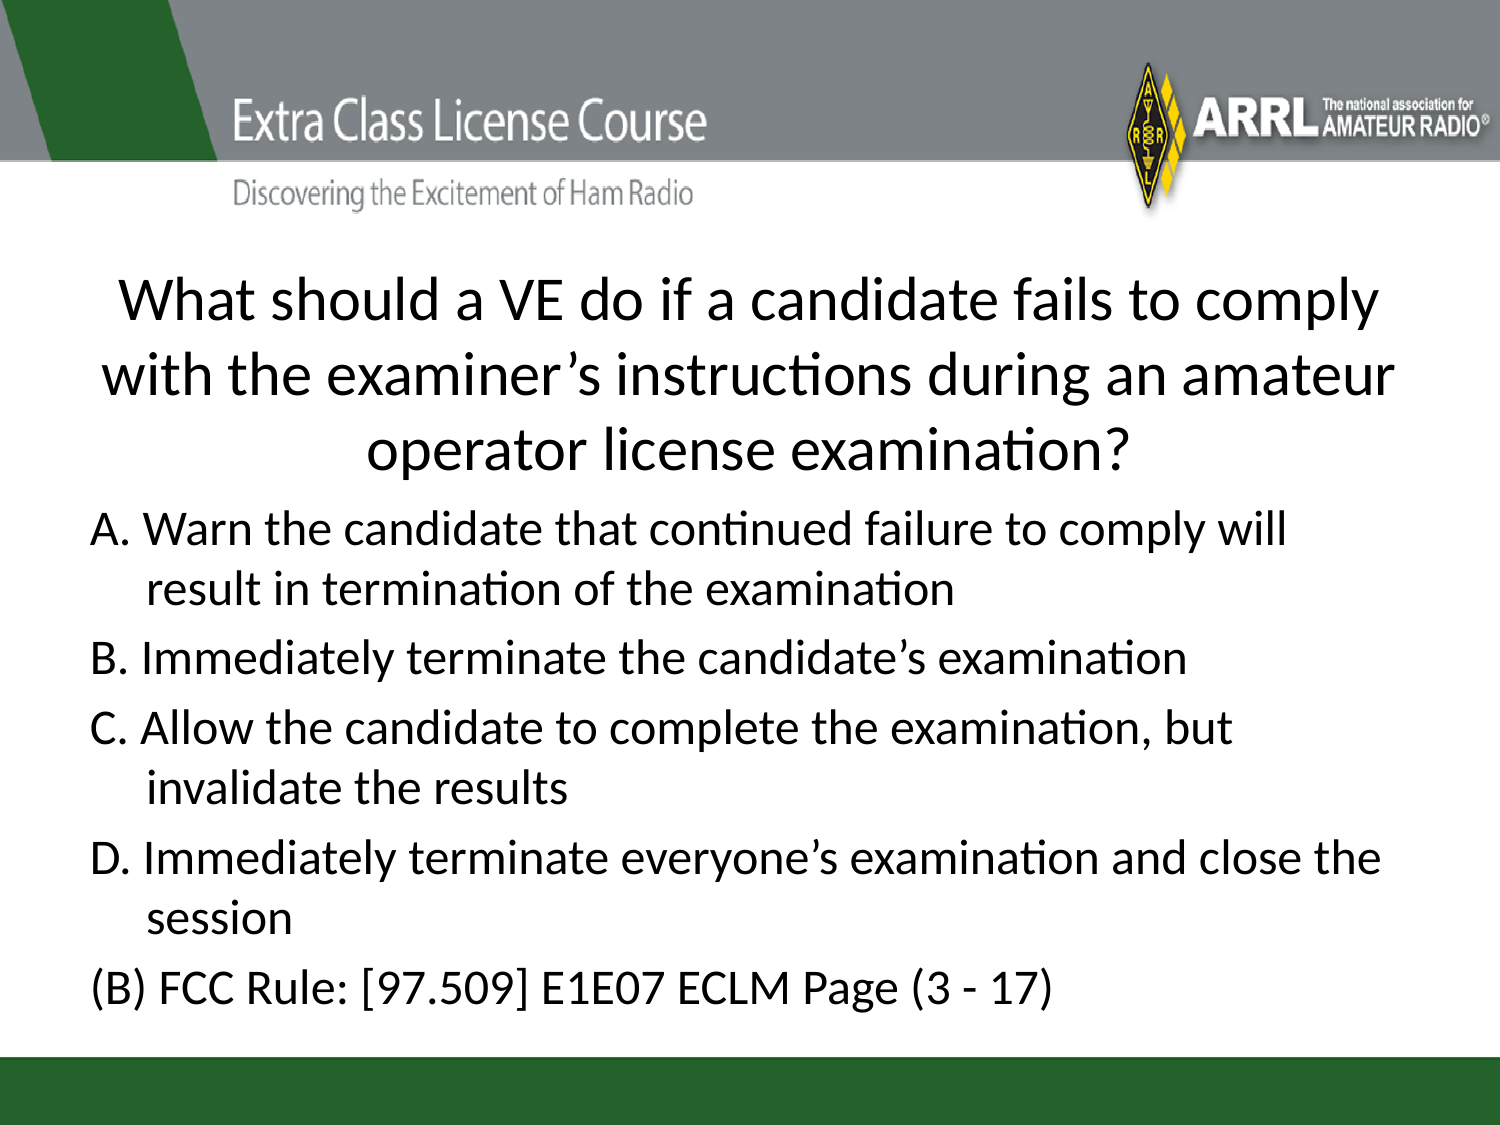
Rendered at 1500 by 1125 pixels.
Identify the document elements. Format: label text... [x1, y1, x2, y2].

list A. Warn the candidate that continued failure to comply will result in termination of the examination B. Immediately terminate the candidate’s examination C. Allow the candidate to complete the examination, but invalidate the results D. Immediately terminate everyone’s examination and close the session (B) FCC Rule: [97.509] E1E07 ECLM Page (3 - 17) [75, 487, 1425, 1005]
picture [0, 0, 1500, 1125]
title What should a VE do if a candidate fails to comply with the examiner’s instructions during an amateur operator license examination? [75, 250, 1425, 437]
